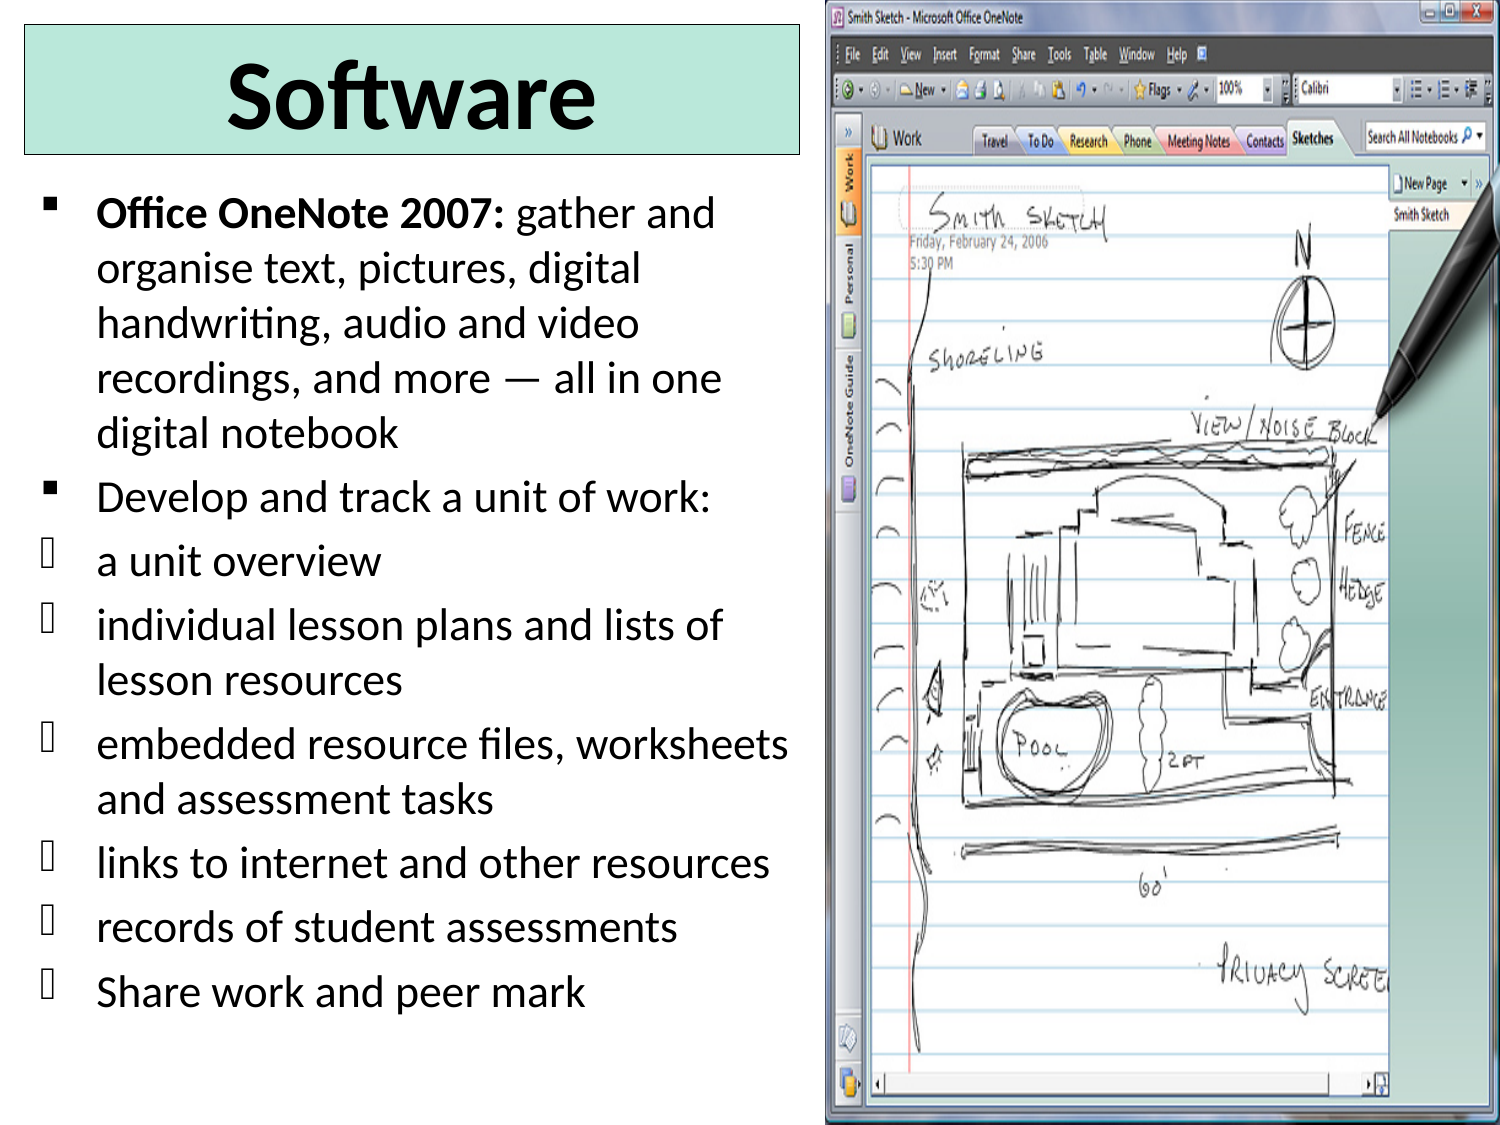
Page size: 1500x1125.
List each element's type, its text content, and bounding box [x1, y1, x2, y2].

picture [824, 0, 1500, 1125]
list Office OneNote 2007: gather and organise text, pictures, digital handwriting, audio and video recordings, and more — all in one digital notebook Develop and track a unit of work: a unit overview individual lesson plans and lists of lesson resources embedded resource files, worksheets and assessment tasks links to internet and other resources records of student assessments Share work and peer mark [24, 174, 813, 1088]
title Software [24, 24, 800, 155]
